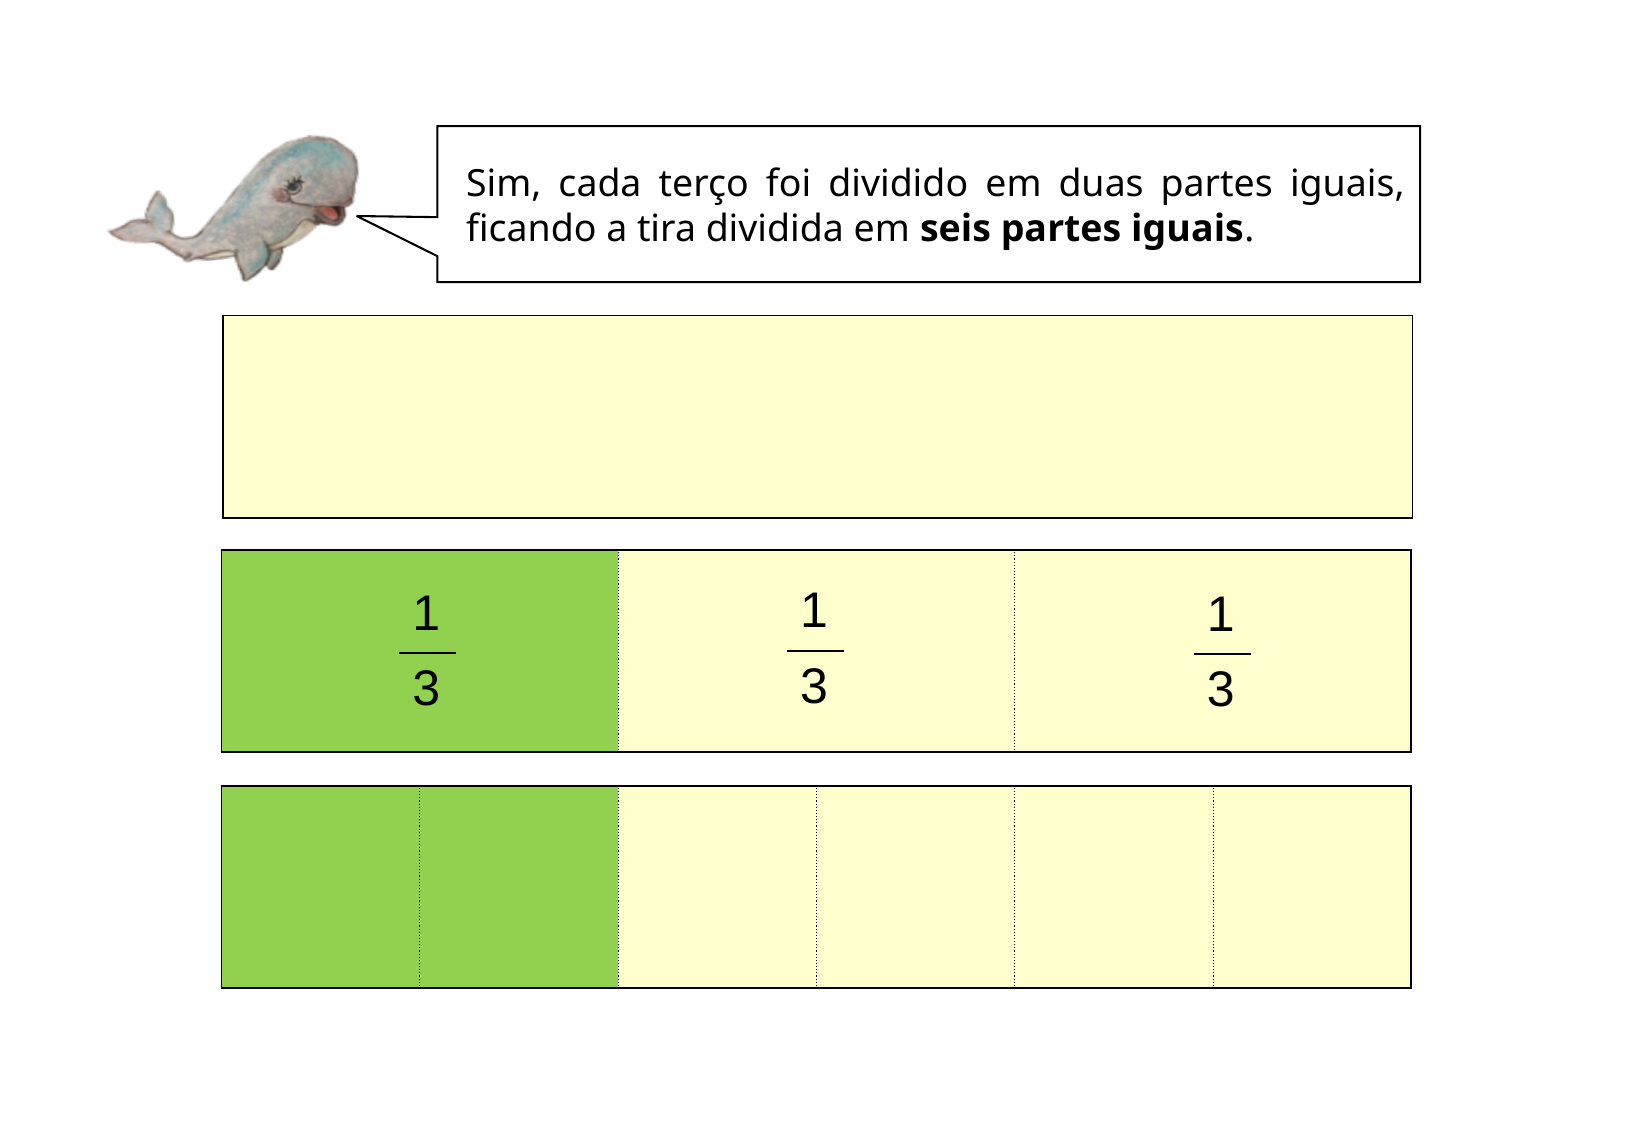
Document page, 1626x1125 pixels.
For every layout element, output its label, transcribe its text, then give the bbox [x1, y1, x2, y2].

table_header [1213, 787, 1410, 987]
table_header 1 [1194, 578, 1251, 653]
table_cell 3 [787, 652, 844, 726]
table_header [816, 787, 1015, 987]
table_header [618, 551, 1015, 751]
table_header [618, 787, 816, 987]
table_header 1 [787, 575, 844, 650]
table_header [1015, 787, 1213, 987]
picture [87, 123, 388, 297]
table_header [222, 551, 618, 751]
table_header [224, 316, 1412, 517]
table_header 1 [399, 577, 456, 652]
text_box Sim, cada terço foi dividido em duas partes iguais, ficando a tira dividida em seis partes iguais. [383, 125, 1422, 284]
table_header [420, 787, 618, 987]
table_cell 3 [399, 654, 456, 729]
table_header [1015, 551, 1410, 751]
table_cell 3 [1194, 655, 1251, 730]
table_header [222, 787, 420, 987]
